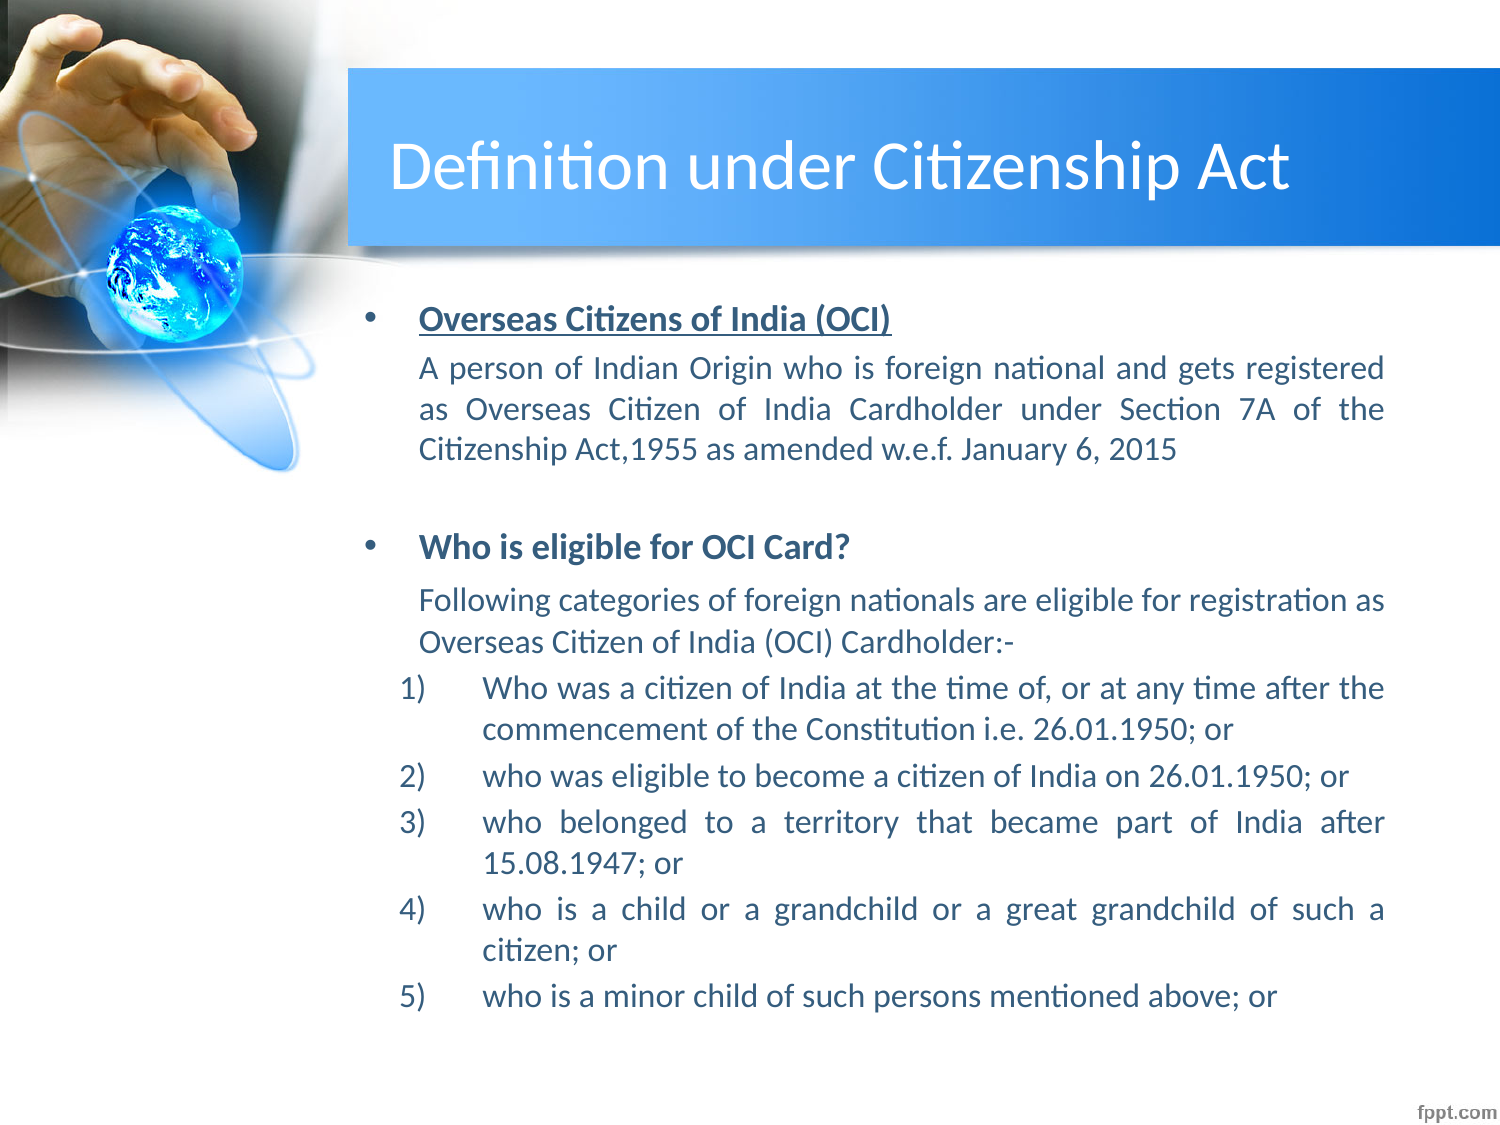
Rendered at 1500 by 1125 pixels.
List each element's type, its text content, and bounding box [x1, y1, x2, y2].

picture [0, 0, 1500, 1125]
title Definition under Citizenship Act [374, 111, 1452, 212]
list Overseas Citizens of India (OCI) A person of Indian Origin who is foreign national and gets registered as Overseas Citizen of India Cardholder under Section 7A of the Citizenship Act,1955 as amended w.e.f. January 6, 2015 Who is eligible for OCI Card? Following categories of foreign nationals are eligible for registration as Overseas Citizen of India (OCI) Cardholder:- Who was a citizen of India at the time of, or at any time after the commencement of the Constitution i.e. 26.01.1950; or who was eligible to become a citizen of India on 26.01.1950; or who belonged to a territory that became part of India after 15.08.1947; or who is a child or a grandchild or a great grandchild of such a citizen; or who is a minor child of such persons mentioned above; or [349, 286, 1402, 1039]
